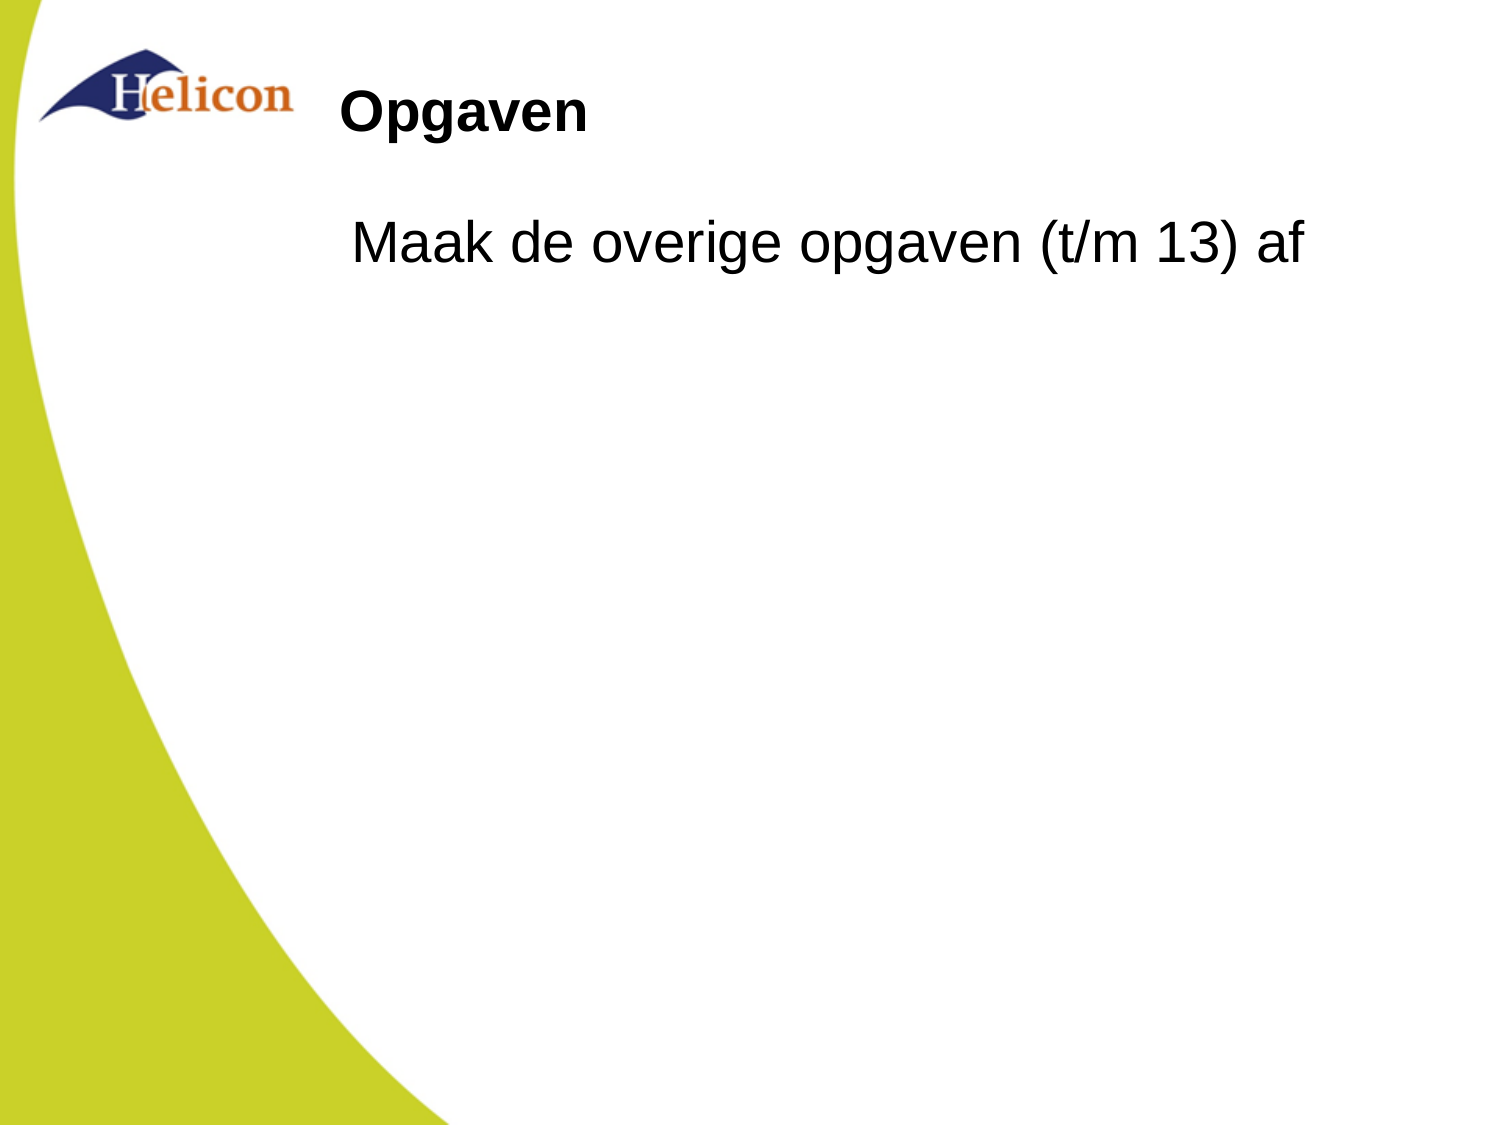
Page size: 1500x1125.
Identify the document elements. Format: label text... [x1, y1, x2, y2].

list Maak de overige opgaven (t/m 13) af [336, 196, 1425, 1005]
picture [0, 0, 1500, 1125]
title Opgaven [324, 54, 1415, 161]
